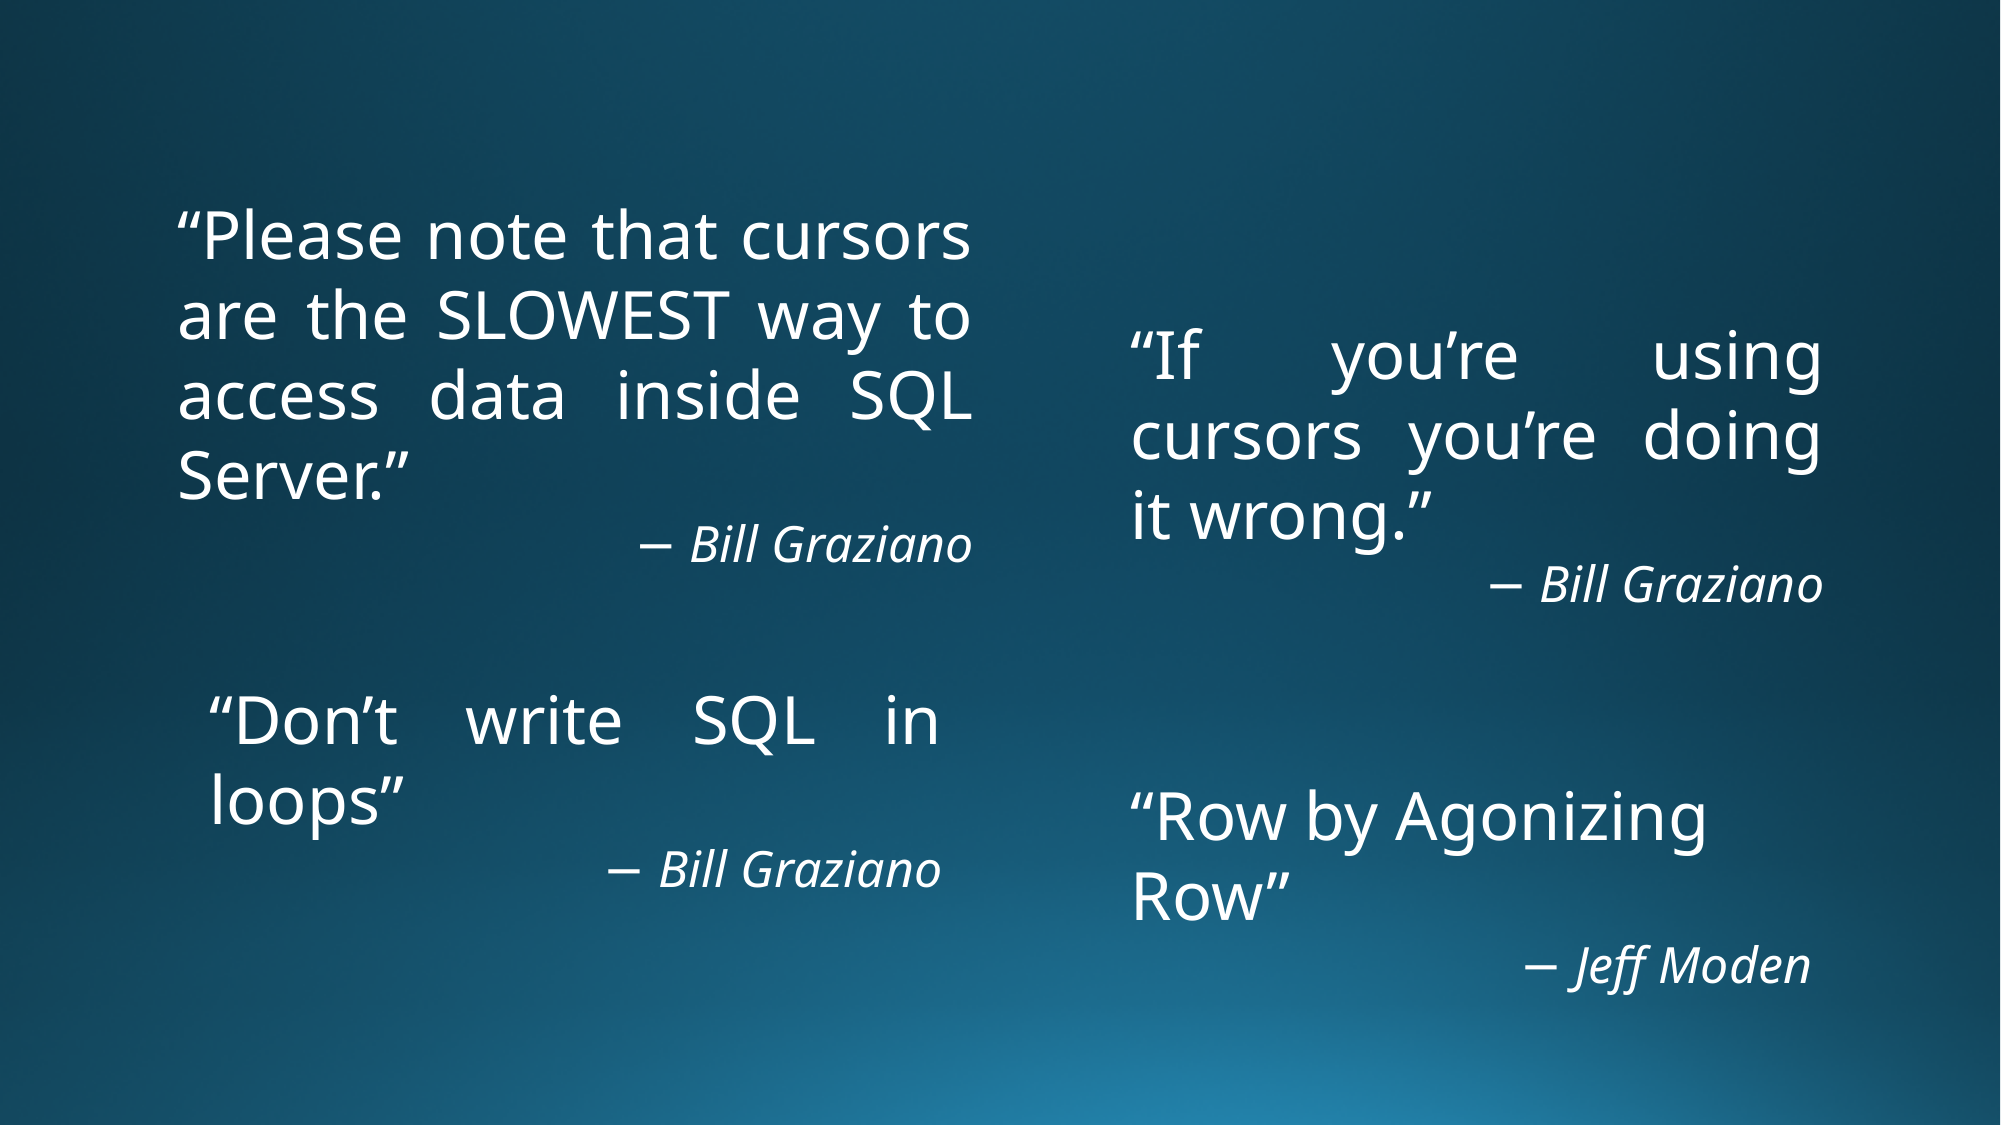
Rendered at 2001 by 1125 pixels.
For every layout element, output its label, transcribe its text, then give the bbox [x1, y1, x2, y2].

text_box “Please note that cursors are the SLOWEST way to access data inside SQL Server.” − Bill Graziano [162, 185, 989, 580]
picture [0, 0, 2001, 1125]
text_box “Row by Agonizing Row” − Jeff Moden [1116, 766, 1827, 1002]
text_box “Don’t write SQL in loops” − Bill Graziano [194, 670, 958, 905]
text_box “If you’re using cursors you’re doing it wrong.” − Bill Graziano [1116, 305, 1840, 621]
